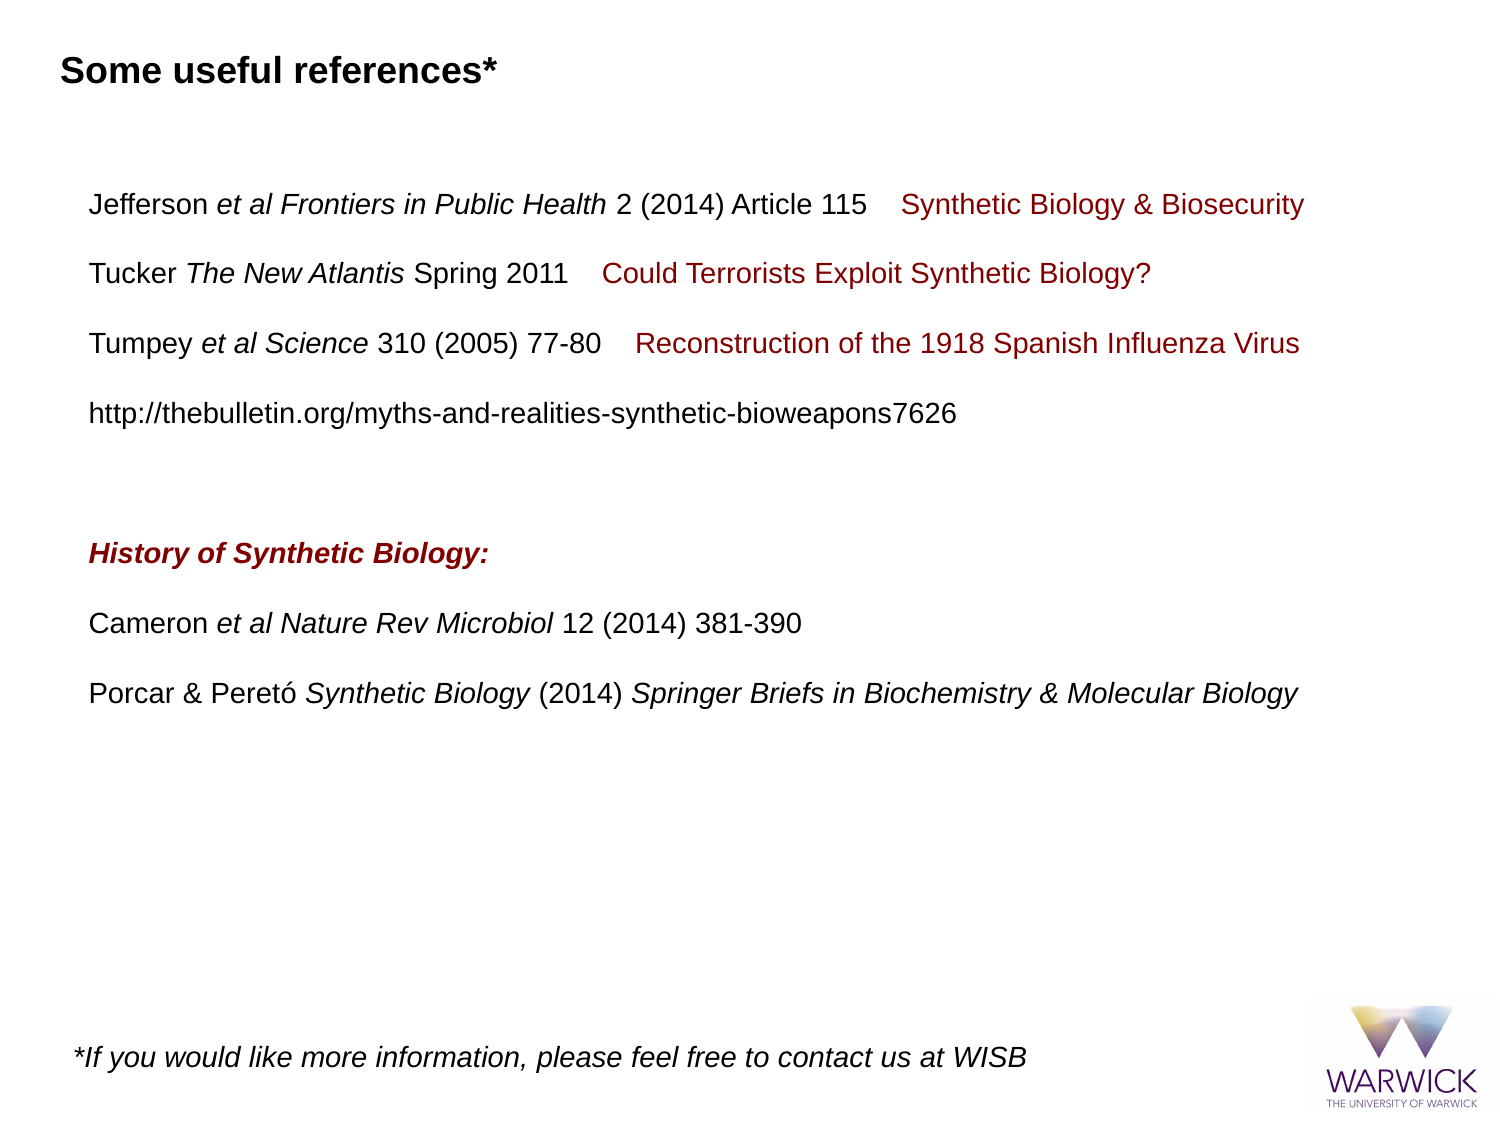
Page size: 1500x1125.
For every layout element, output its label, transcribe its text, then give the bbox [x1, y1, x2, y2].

text_box Jefferson et al Frontiers in Public Health 2 (2014) Article 115 Synthetic Biology & Biosecurity Tucker The New Atlantis Spring 2011 Could Terrorists Exploit Synthetic Biology? Tumpey et al Science 310 (2005) 77-80 Reconstruction of the 1918 Spanish Influenza Virus http://thebulletin.org/myths-and-realities-synthetic-bioweapons7626 History of Synthetic Biology: Cameron et al Nature Rev Microbiol 12 (2014) 381-390 Porcar & Peretó Synthetic Biology (2014) Springer Briefs in Biochemistry & Molecular Biology [73, 177, 1321, 787]
picture [1305, 997, 1499, 1114]
text_box *If you would like more information, please feel free to contact us at WISB [58, 1031, 1044, 1082]
text_box Some useful references* [45, 38, 523, 99]
